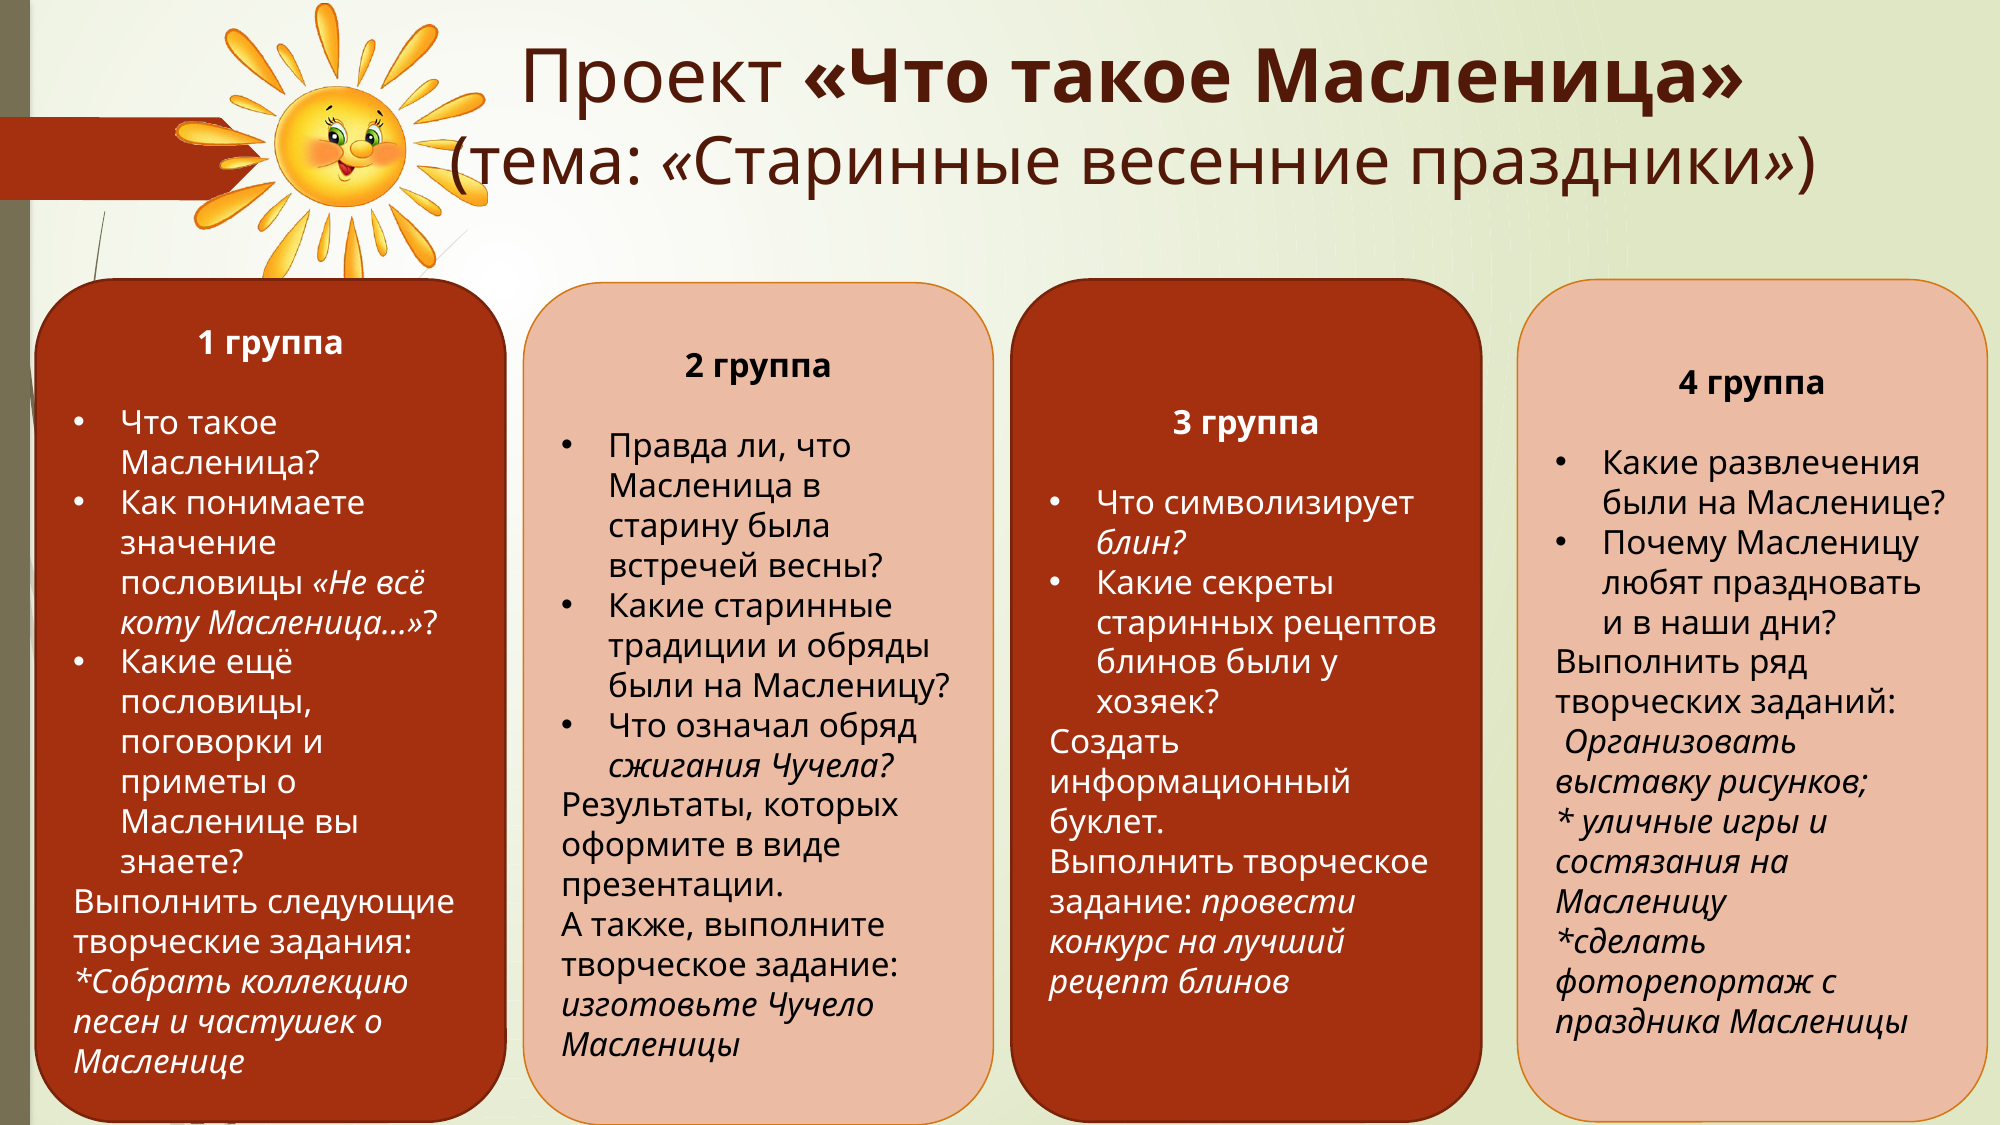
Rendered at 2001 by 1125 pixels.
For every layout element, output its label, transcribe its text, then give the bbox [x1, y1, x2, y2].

text_box 3 группа Что символизирует блин? Какие секреты старинных рецептов блинов были у хозяек? Создать информационный буклет. Выполнить творческое задание: провести конкурс на лучший рецепт блинов [1010, 278, 1483, 1124]
text_box 2 группа Правда ли, что Масленица в старину была встречей весны? Какие старинные традиции и обряды были на Масленицу? Что означал обряд сжигания Чучела? Результаты, которых оформите в виде презентации. А также, выполните творческое задание: изготовьте Чучело Масленицы [522, 281, 995, 1125]
picture [175, 3, 488, 297]
text_box 1 группа Что такое Масленица? Как понимаете значение пословицы «Не всё коту Масленица…»? Какие ещё пословицы, поговорки и приметы о Масленице вы знаете? Выполнить следующие творческие задания: *Собрать коллекцию песен и частушек о Масленице [34, 278, 507, 1124]
text_box 4 группа Какие развлечения были на Масленице? Почему Масленицу любят праздновать и в наши дни? Выполнить ряд творческих заданий: Организовать выставку рисунков; * уличные игры и состязания на Масленицу *сделать фоторепортаж с праздника Масленицы [1516, 278, 1989, 1123]
title Проект «Что такое Масленица» (тема: «Старинные весенние праздники») [486, 19, 2000, 313]
